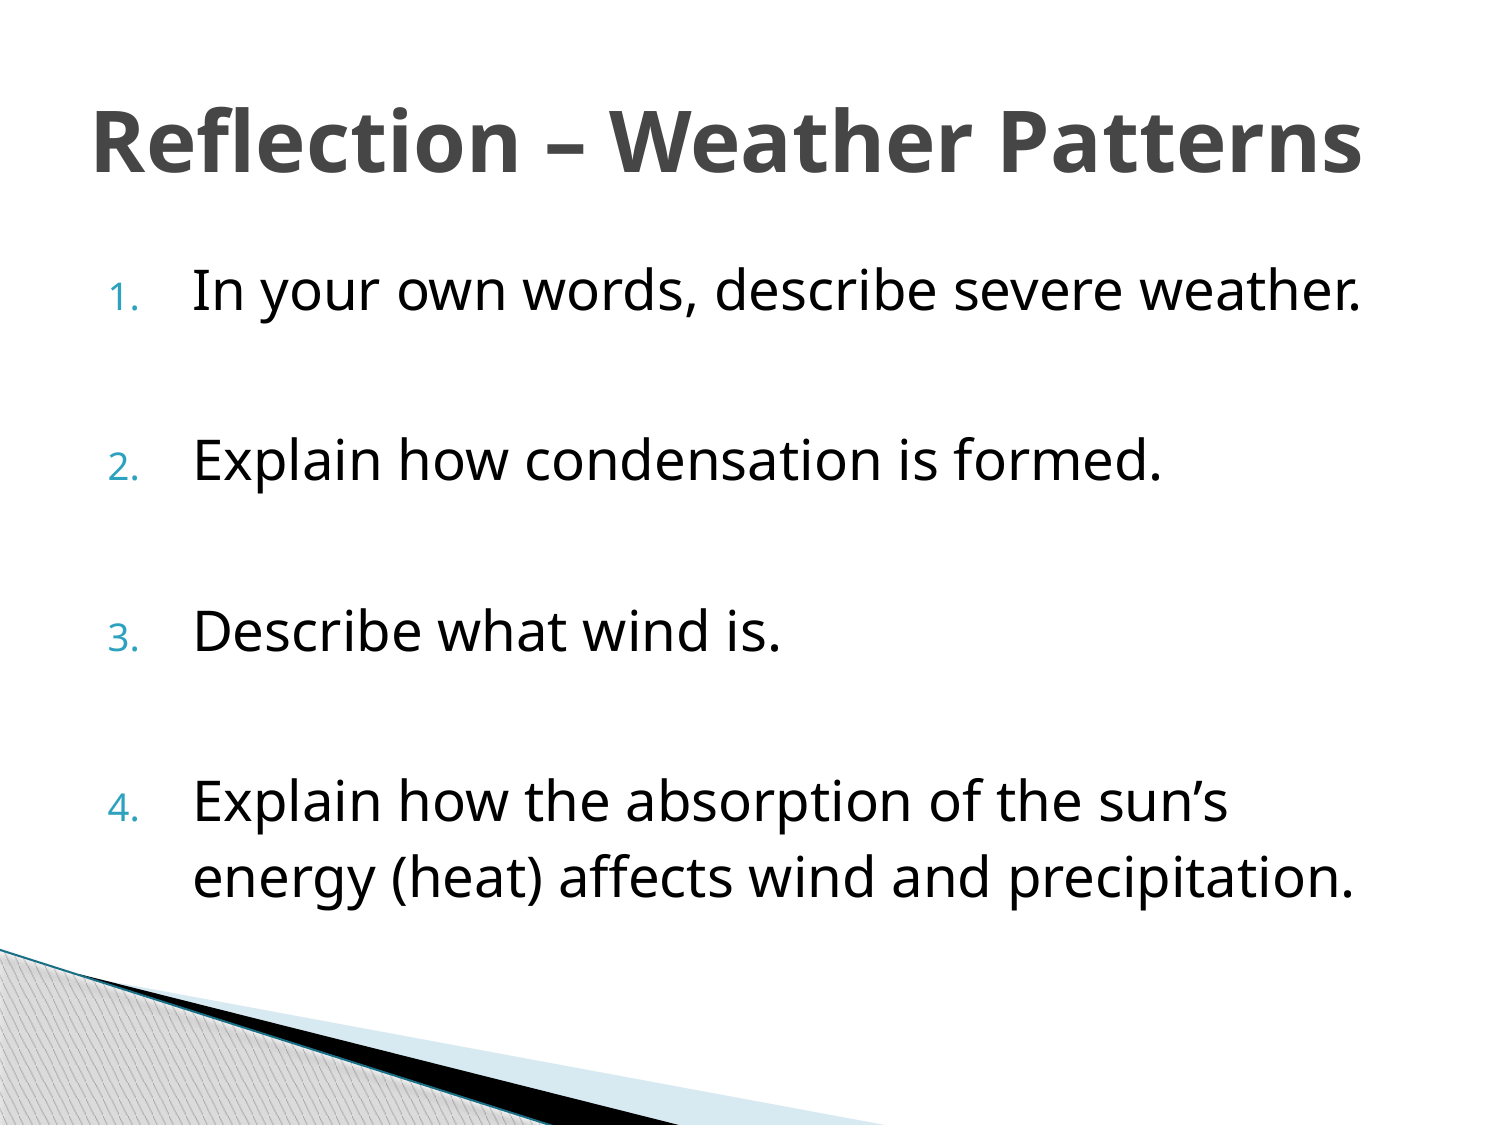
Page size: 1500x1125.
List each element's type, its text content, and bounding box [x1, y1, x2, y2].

list In your own words, describe severe weather. Explain how condensation is formed. Describe what wind is. Explain how the absorption of the sun’s energy (heat) affects wind and precipitation. [75, 243, 1425, 986]
title Reflection – Weather Patterns [75, 45, 1425, 233]
